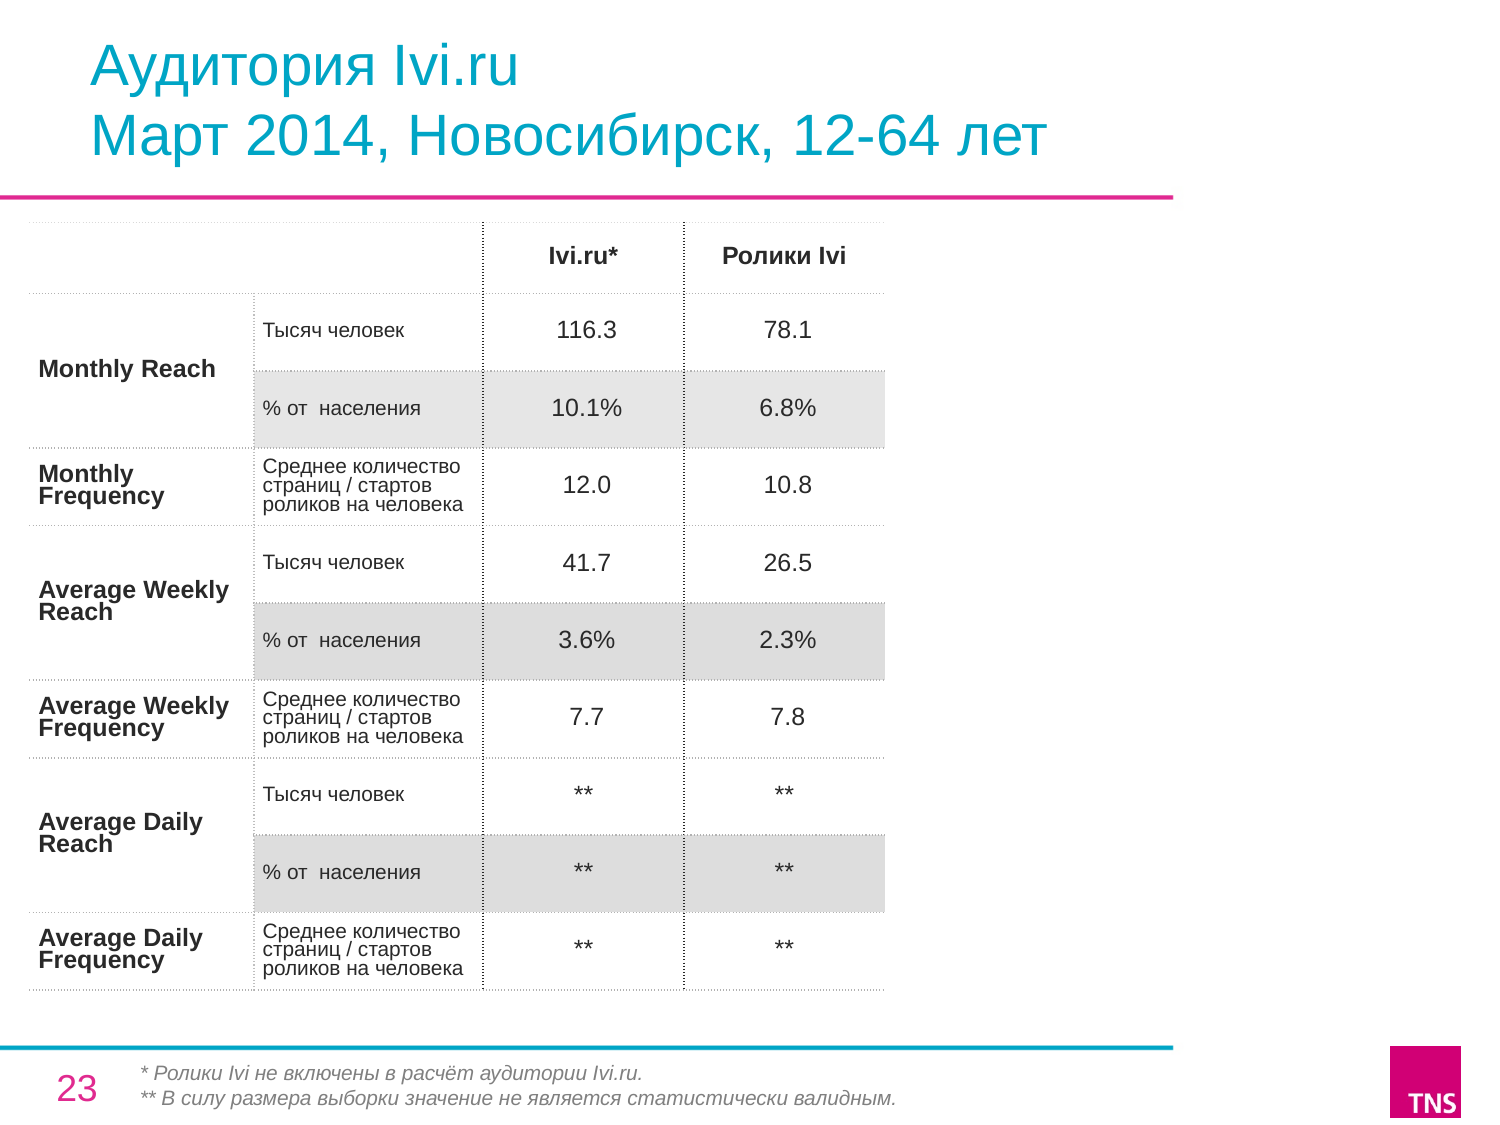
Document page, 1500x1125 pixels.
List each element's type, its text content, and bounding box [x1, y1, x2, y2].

table_cell Среднее количество страниц / стартов роликов на человека [254, 680, 483, 758]
table_cell 7.7 [483, 680, 684, 758]
table_cell 26.5 [684, 526, 885, 603]
table_cell ** [483, 758, 684, 835]
table_cell % от населения [254, 603, 483, 680]
title Аудитория Ivi.ru Март 2014, Новосибирск, 12-64 лет [74, 8, 1476, 187]
table_cell Среднее количество страниц / стартов роликов на человека [254, 912, 483, 990]
table_cell 10.8 [684, 448, 885, 526]
table_cell 2.3% [684, 603, 885, 680]
table_cell 12.0 [483, 448, 684, 526]
table_cell ** [684, 758, 885, 835]
table_cell Monthly Reach [29, 294, 254, 448]
table_cell Average Daily Frequency [29, 912, 254, 990]
text_box * Ролики Ivi не включены в расчёт аудитории Ivi.ru. ** В силу размера выборки значение не является статистически валидным. [124, 1052, 1463, 1117]
table_cell ** [684, 912, 885, 990]
table_cell Monthly Frequency [29, 448, 254, 526]
table_cell Тысяч человек [254, 294, 483, 371]
table_cell 10.1% [483, 371, 684, 448]
table_cell 3.6% [483, 603, 684, 680]
table_header Ivi.ru* [483, 223, 684, 294]
table_cell 78.1 [684, 294, 885, 371]
table_cell ** [483, 912, 684, 990]
table_cell 6.8% [684, 371, 885, 448]
table_cell ** [684, 835, 885, 912]
table_cell Average Weekly Frequency [29, 680, 254, 758]
table_cell % от населения [254, 835, 483, 912]
table_cell 7.8 [684, 680, 885, 758]
table_cell % от населения [254, 371, 483, 448]
table_cell 116.3 [483, 294, 684, 371]
table_cell Тысяч человек [254, 526, 483, 603]
table_header [29, 223, 483, 294]
table_cell Тысяч человек [254, 758, 483, 835]
slide_number 23 [40, 1055, 392, 1125]
table_cell ** [483, 835, 684, 912]
table_header Ролики Ivi [684, 223, 885, 294]
table_cell 41.7 [483, 526, 684, 603]
table_cell Average Weekly Reach [29, 526, 254, 680]
picture [0, 0, 1500, 1125]
table_cell Average Daily Reach [29, 758, 254, 912]
table_cell Среднее количество страниц / стартов роликов на человека [254, 448, 483, 526]
